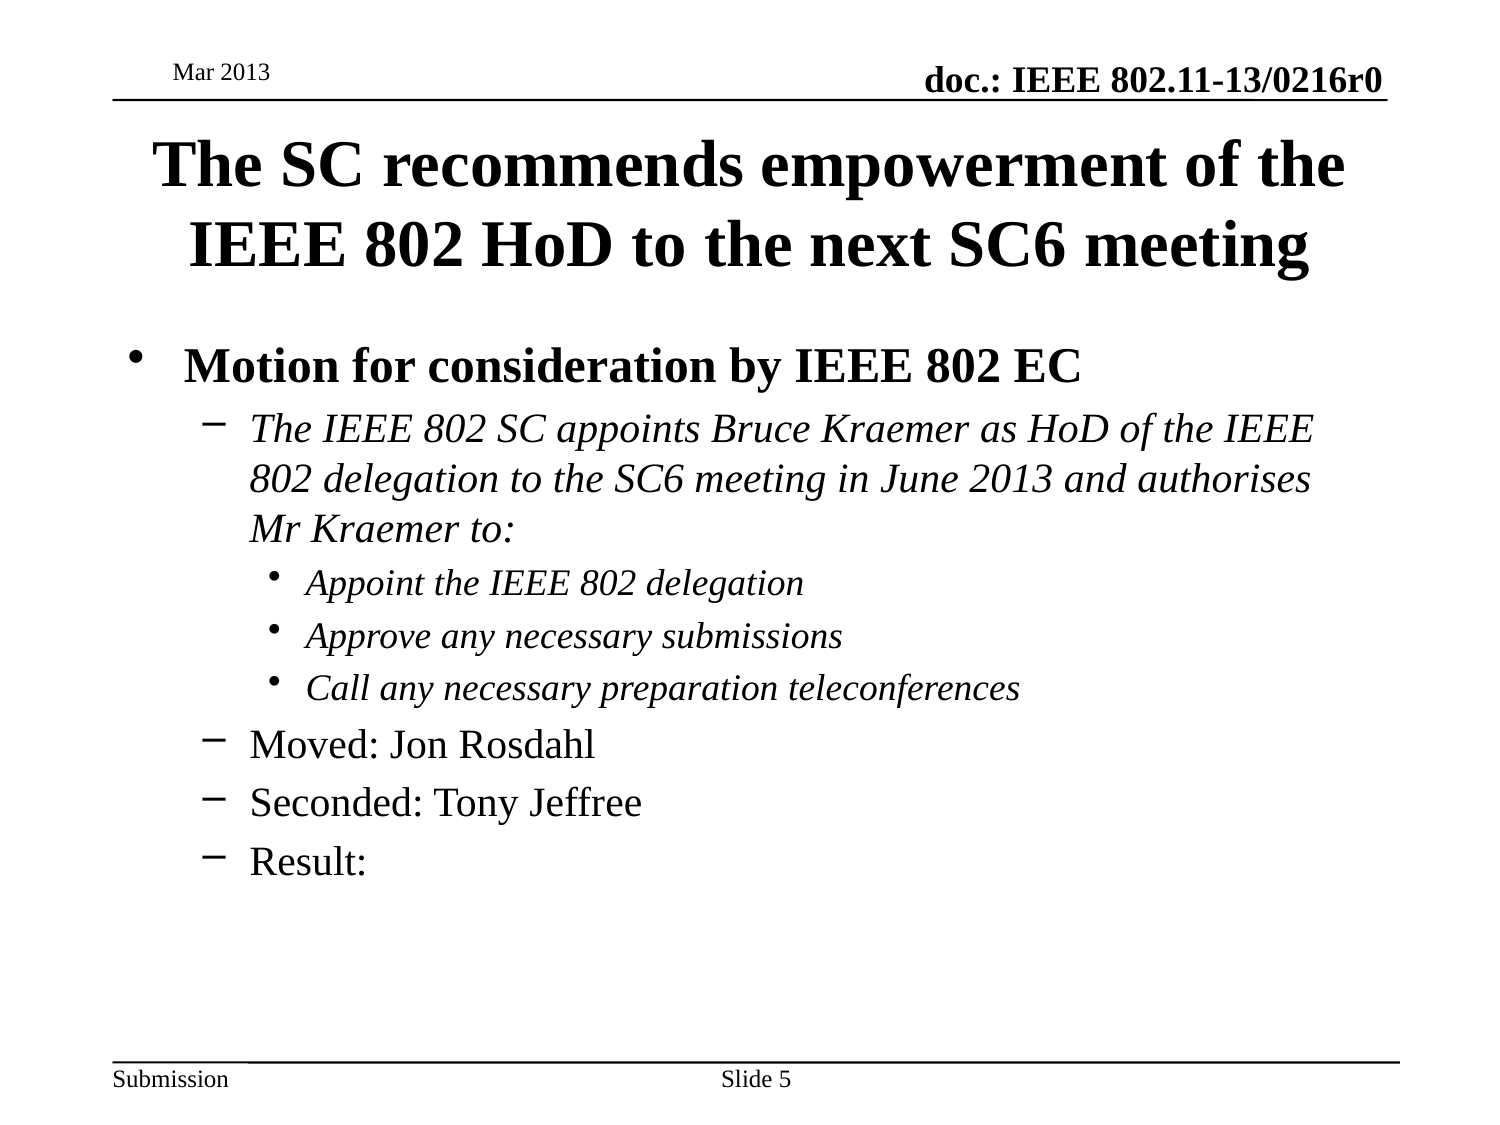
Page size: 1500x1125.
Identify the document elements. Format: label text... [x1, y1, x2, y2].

slide_number Slide 5 [712, 1061, 800, 1093]
title The SC recommends empowerment of the IEEE 802 HoD to the next SC6 meeting [112, 112, 1388, 288]
footer Mar 2013 [114, 54, 271, 101]
list Motion for consideration by IEEE 802 EC The IEEE 802 SC appoints Bruce Kraemer as HoD of the IEEE 802 delegation to the SC6 meeting in June 2013 and authorises Mr Kraemer to: Appoint the IEEE 802 delegation Approve any necessary submissions Call any necessary preparation teleconferences Moved: Jon Rosdahl Seconded: Tony Jeffree Result: [112, 324, 1388, 1000]
